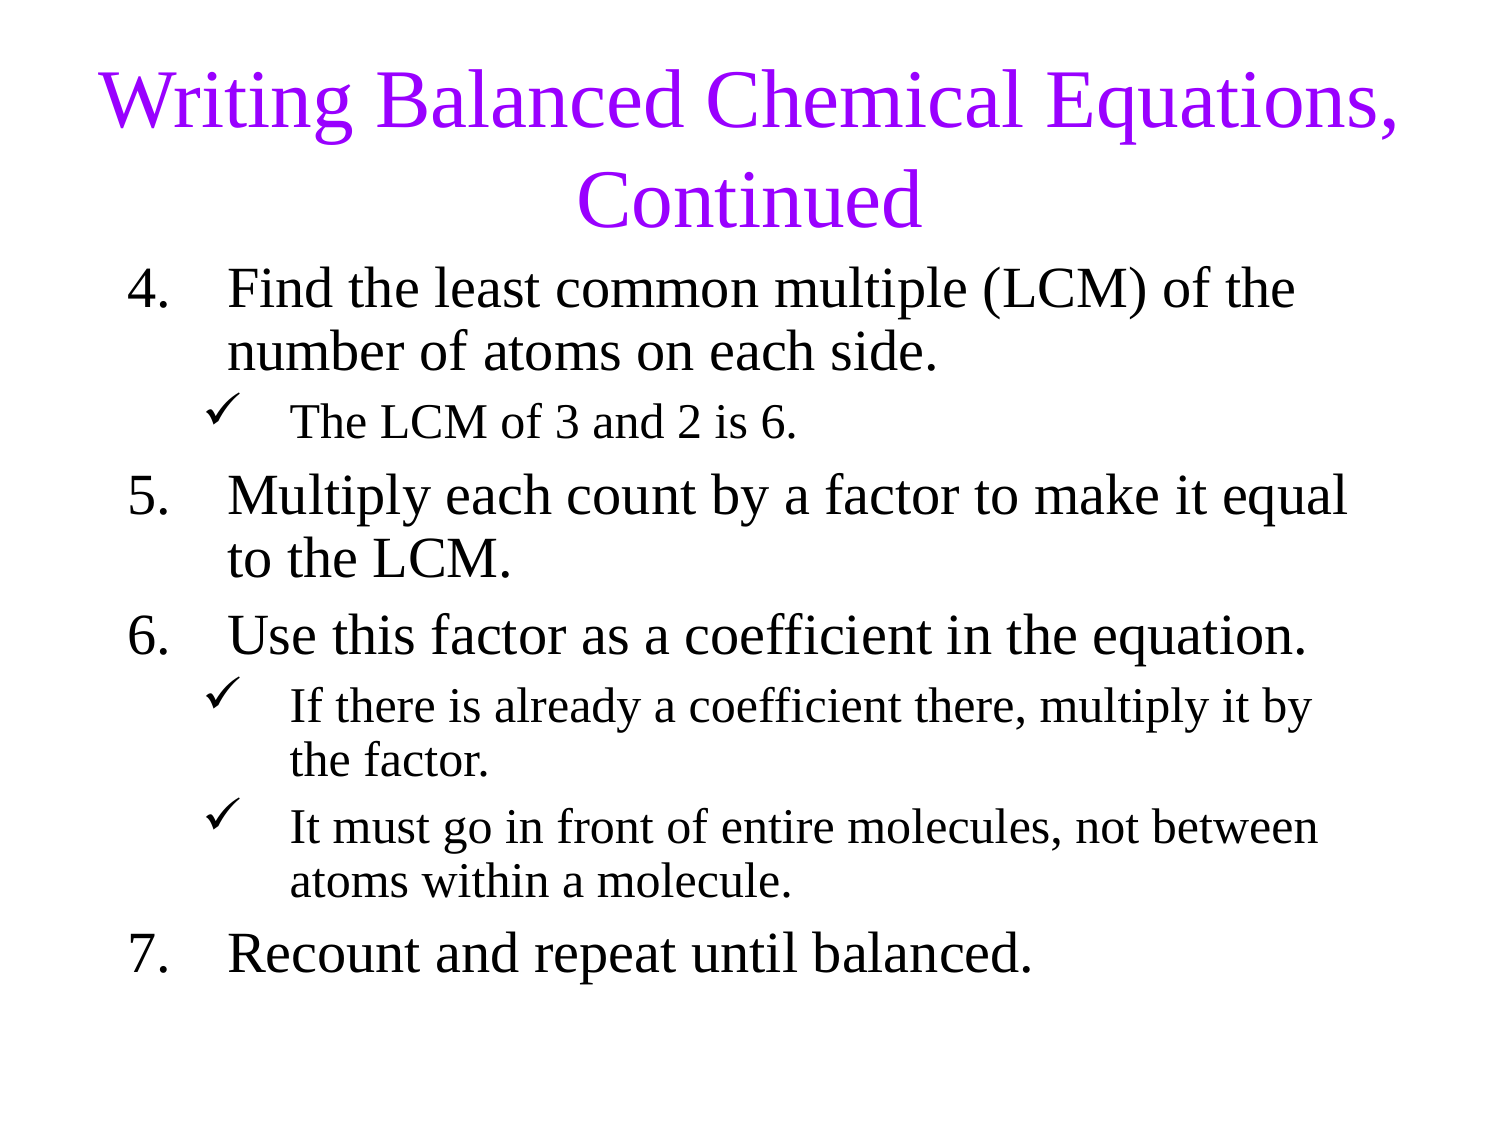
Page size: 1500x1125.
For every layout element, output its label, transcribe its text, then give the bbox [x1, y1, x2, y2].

text_box Find the least common multiple (LCM) of the number of atoms on each side. The LCM of 3 and 2 is 6. Multiply each count by a factor to make it equal to the LCM. Use this factor as a coefficient in the equation. If there is already a coefficient there, multiply it by the factor. It must go in front of entire molecules, not between atoms within a molecule. Recount and repeat until balanced. [112, 249, 1388, 1000]
text_box Writing Balanced Chemical Equations, Continued [74, 49, 1425, 238]
